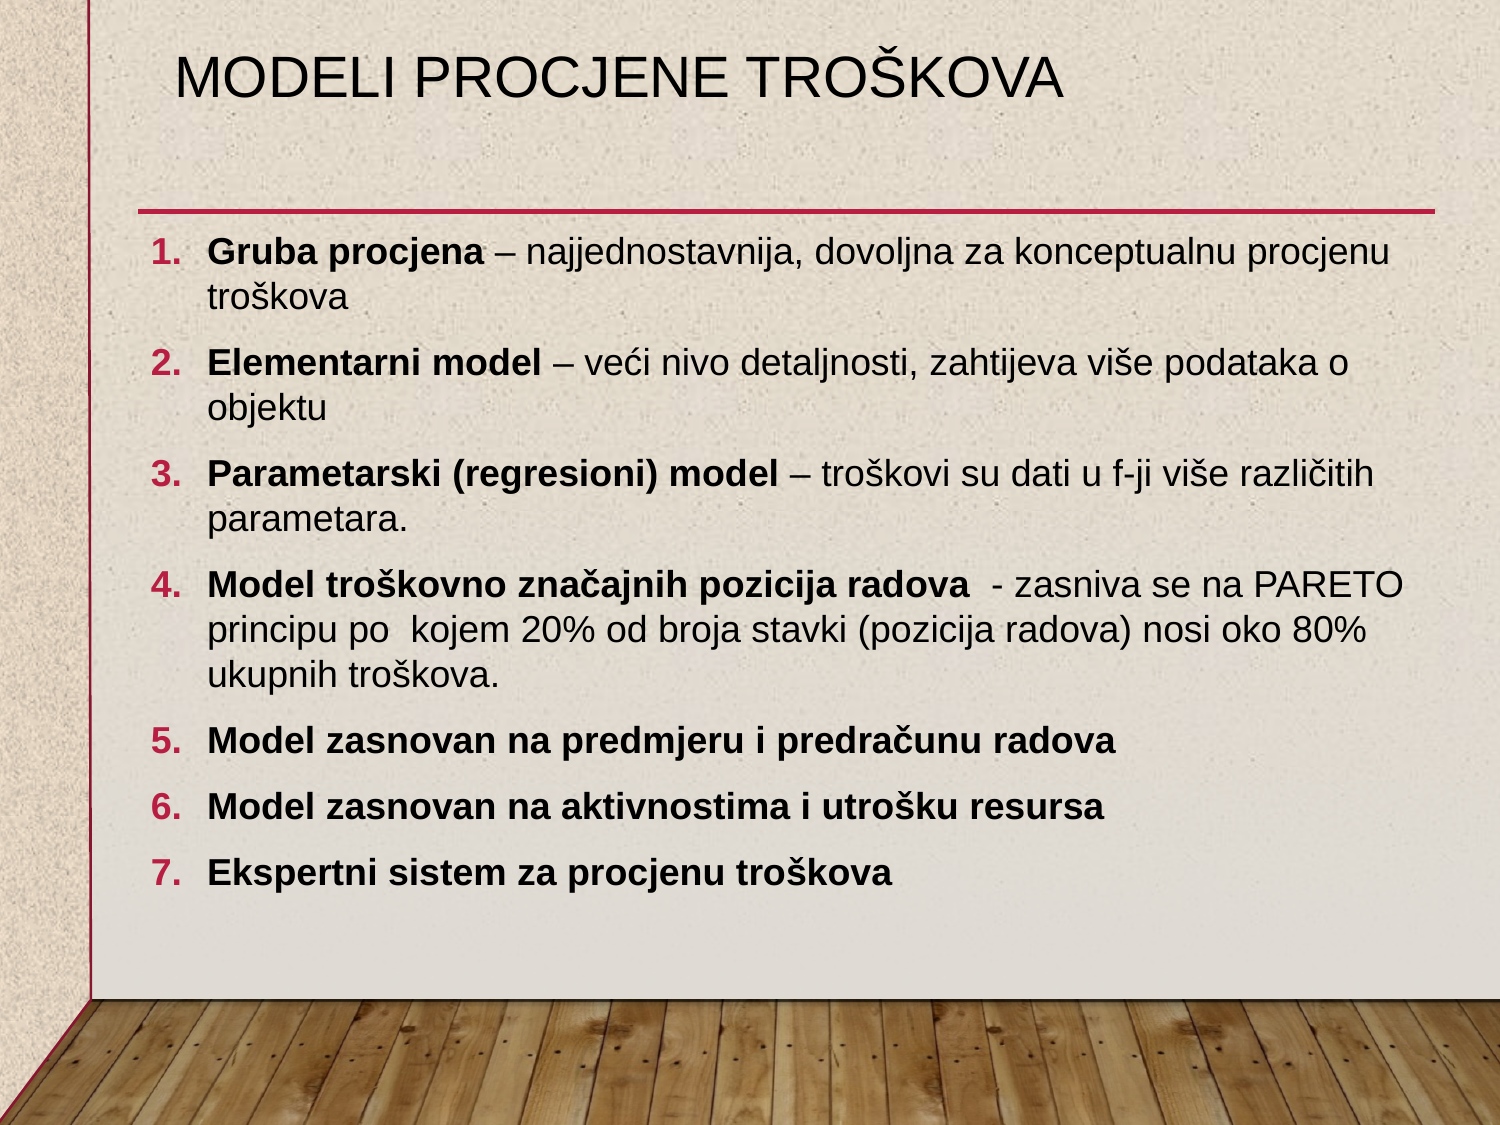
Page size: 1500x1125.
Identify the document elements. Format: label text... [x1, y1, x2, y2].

title MODELI PROCJENE TROŠKOVA [159, 32, 1412, 205]
picture [0, 999, 1500, 1125]
picture [91, 0, 1500, 395]
list Gruba procjena – najjednostavnija, dovoljna za konceptualnu procjenu troškova Elementarni model – veći nivo detaljnosti, zahtijeva više podataka o objektu Parametarski (regresioni) model – troškovi su dati u f-ji više različitih parametara. Model troškovno značajnih pozicija radova - zasniva se na PARETO principu po kojem 20% od broja stavki (pozicija radova) nosi oko 80% ukupnih troškova. Model zasnovan na predmjeru i predračunu radova Model zasnovan na aktivnostima i utrošku resursa Ekspertni sistem za procjenu troškova [135, 219, 1483, 976]
